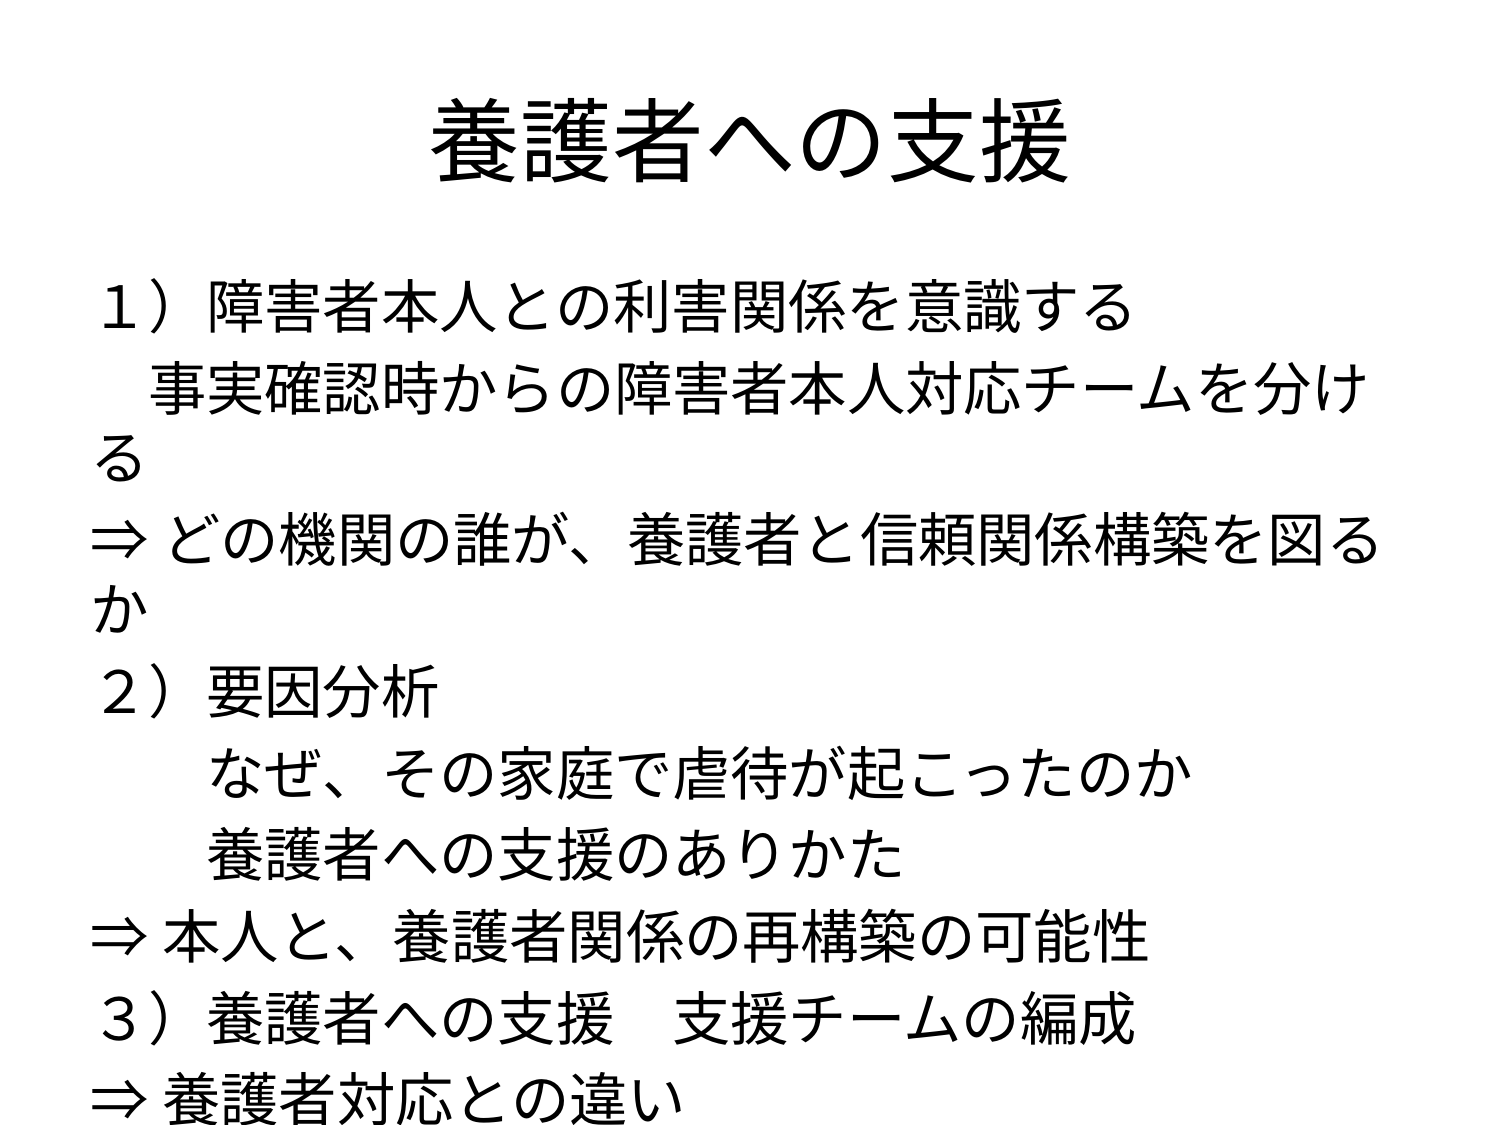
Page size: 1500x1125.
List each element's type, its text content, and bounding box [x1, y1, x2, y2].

title 養護者への支援 [75, 45, 1425, 233]
list １）障害者本人との利害関係を意識する 事実確認時からの障害者本人対応チームを分ける ⇒どの機関の誰が、養護者と信頼関係構築を図るか ２）要因分析 なぜ、その家庭で虐待が起こったのか 養護者への支援のありかた ⇒本人と、養護者関係の再構築の可能性 ３）養護者への支援 支援チームの編成 ⇒養護者対応との違い [75, 262, 1425, 1005]
